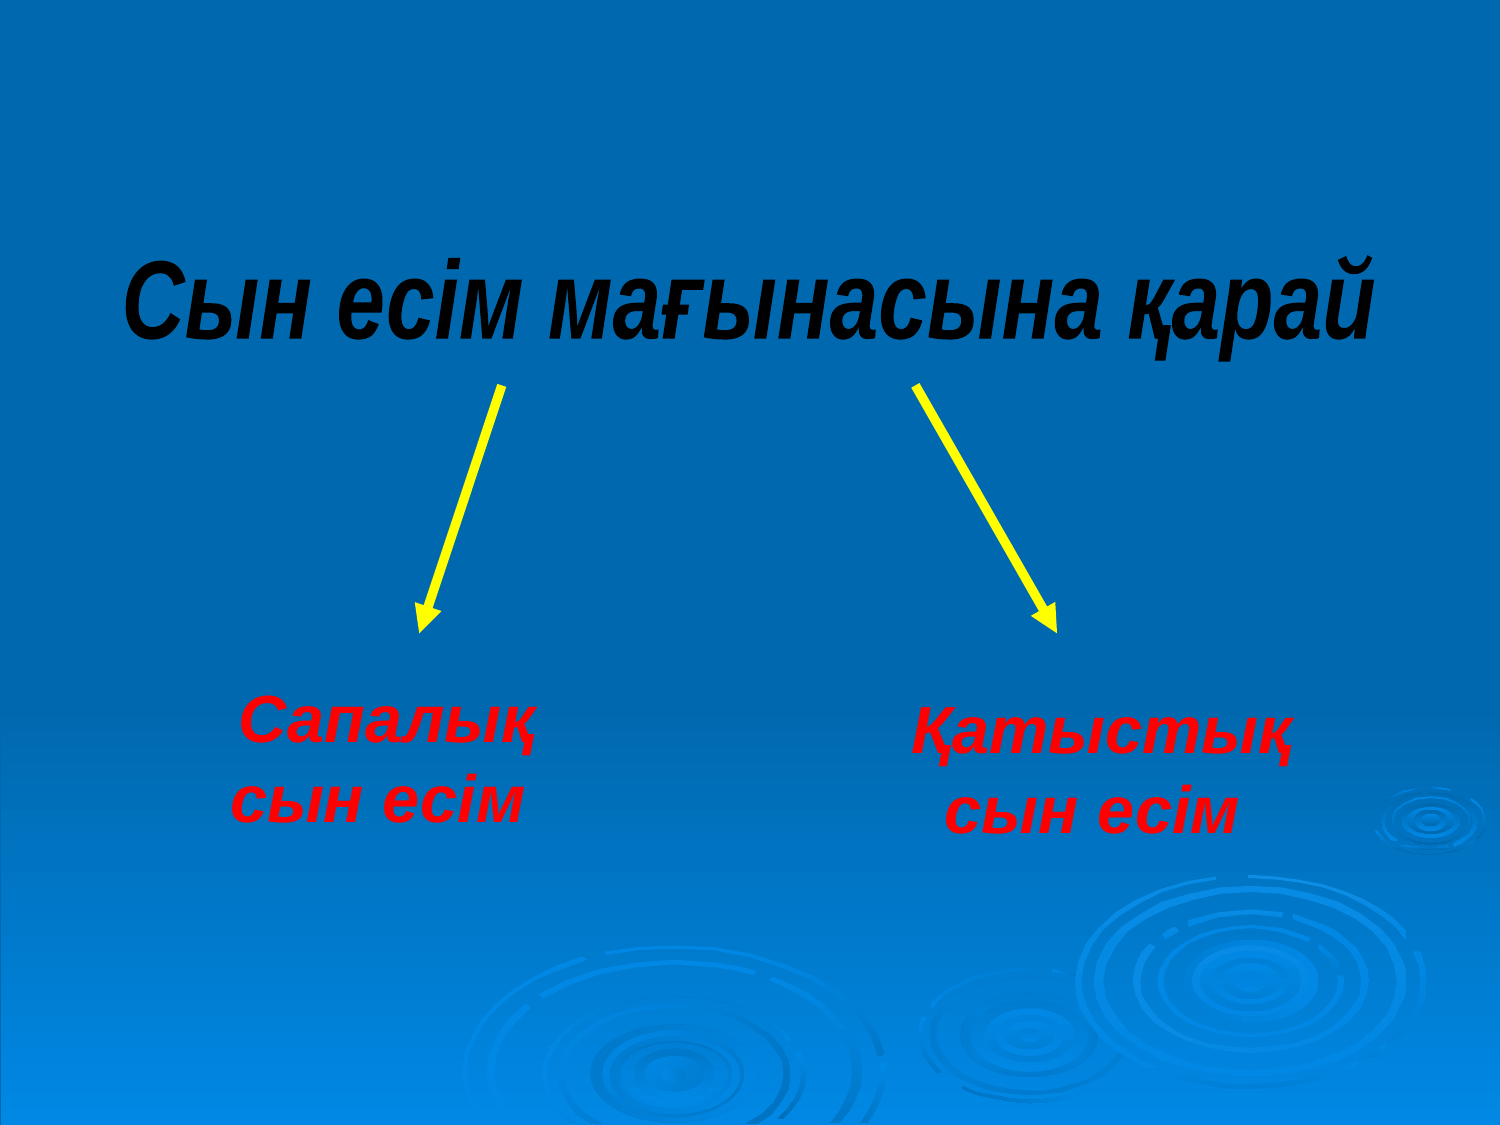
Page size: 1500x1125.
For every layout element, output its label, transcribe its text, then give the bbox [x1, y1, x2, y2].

text_box Сапалық сын есім [135, 668, 620, 844]
text_box [417, 385, 502, 634]
text_box [915, 385, 1058, 634]
text_box Қатыстық сын есім [868, 679, 1317, 855]
